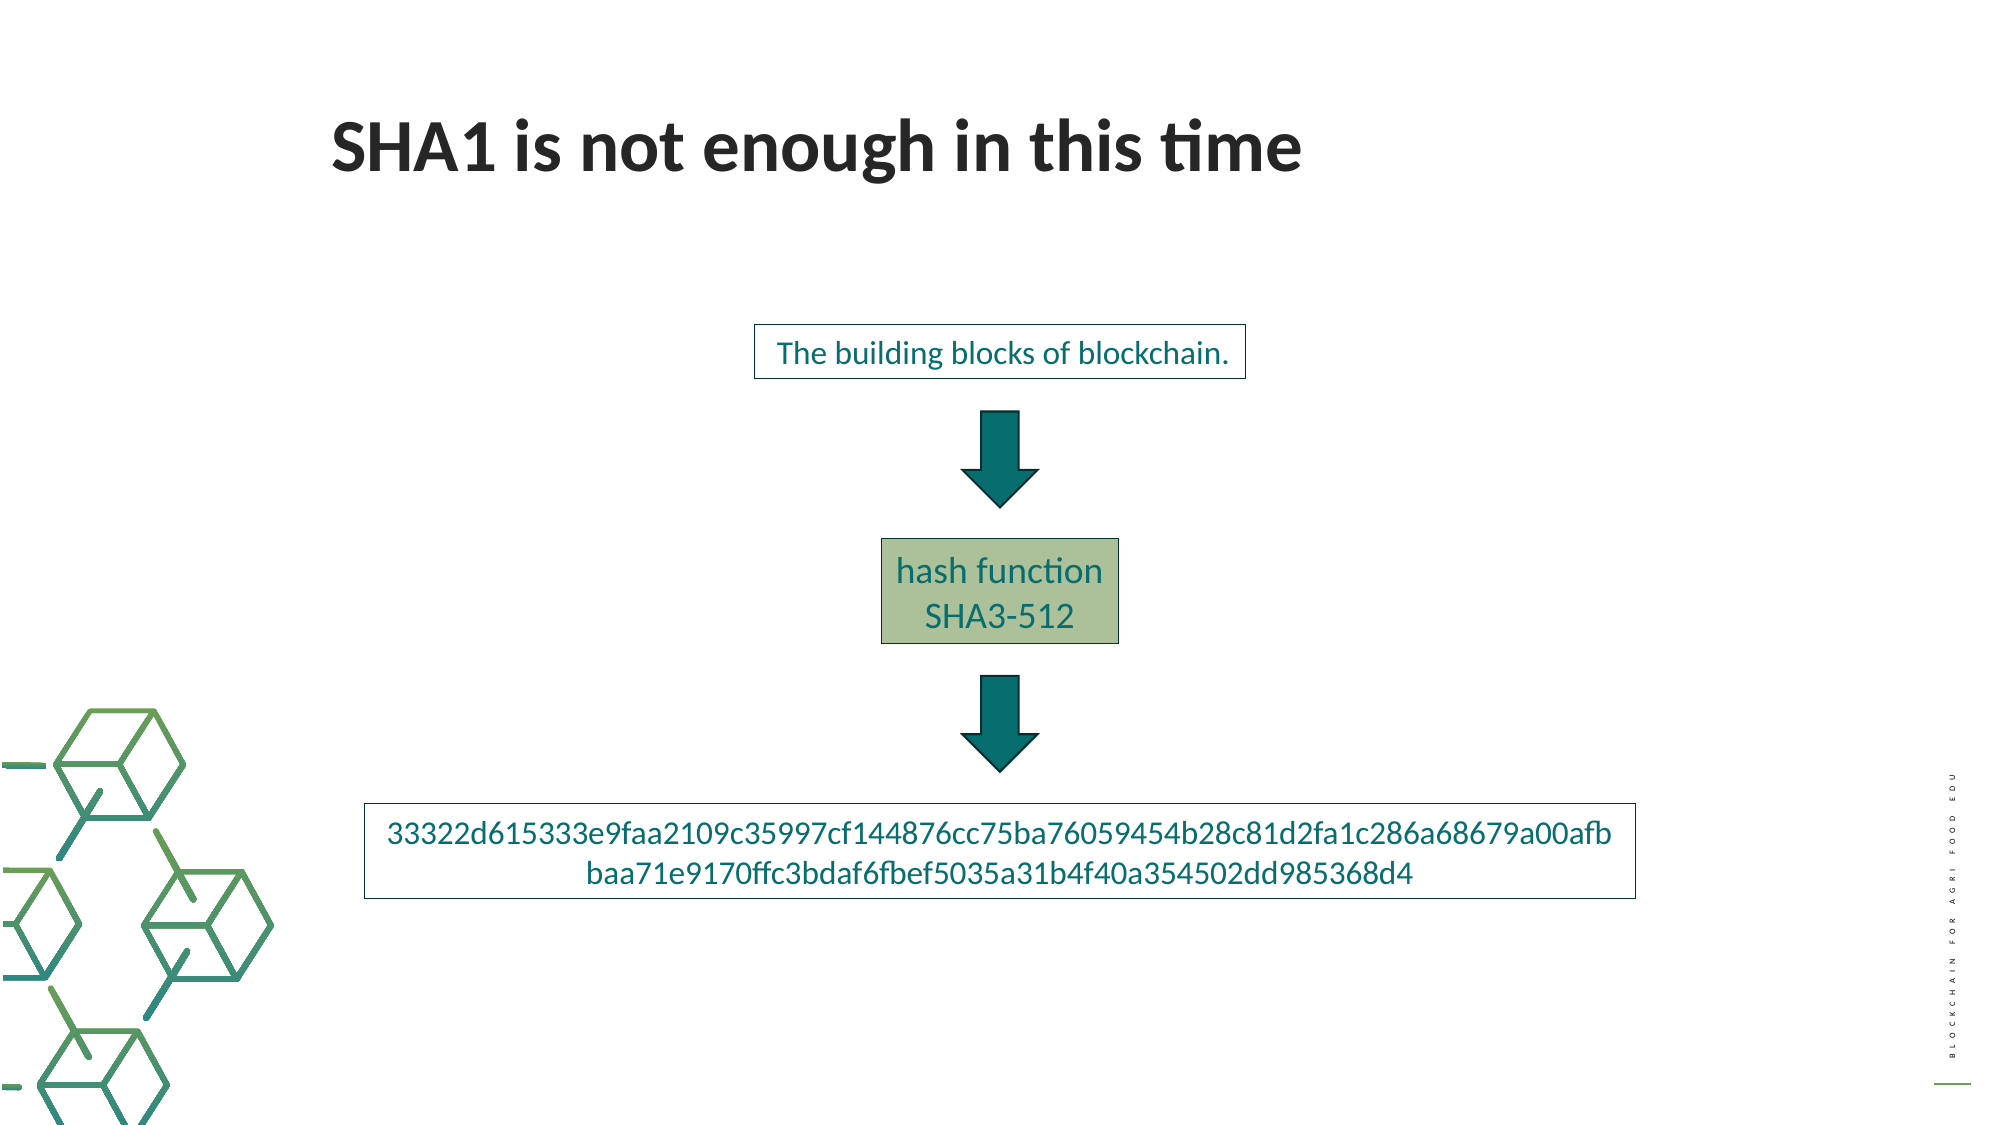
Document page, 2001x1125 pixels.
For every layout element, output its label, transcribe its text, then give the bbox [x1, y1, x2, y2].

text_box [959, 410, 1040, 509]
text_box [959, 674, 1040, 774]
text_box 33322d615333e9faa2109c35997cf144876cc75ba76059454b28c81d2fa1c286a68679a00afbbaa71e9170ffc3bdaf6fbef5035a31b4f40a354502dd985368d4 [364, 803, 1636, 899]
text_box hash function SHA3-512 [881, 538, 1119, 644]
list SHA1 is not enough in this time [316, 99, 1869, 267]
text_box The building blocks of blockchain. [754, 324, 1246, 379]
